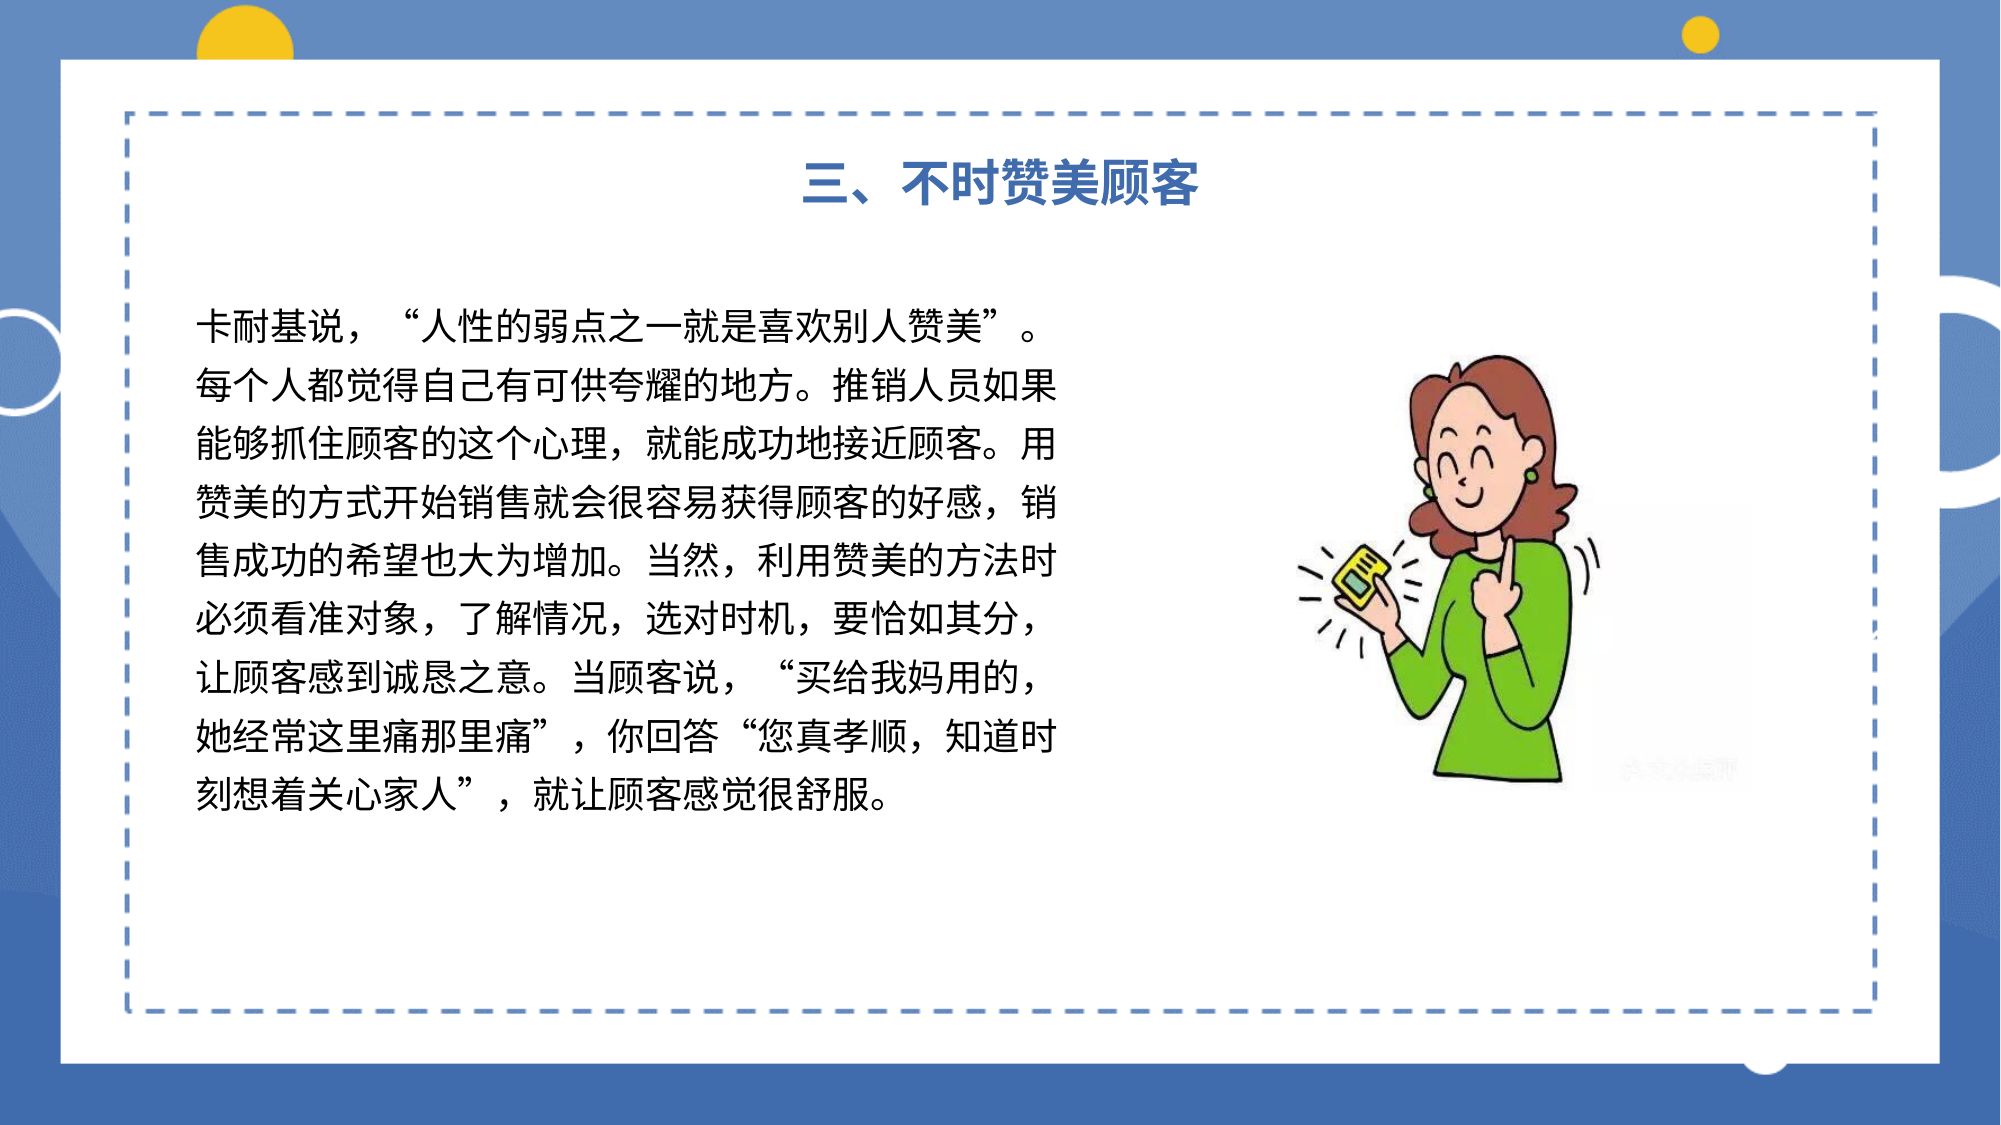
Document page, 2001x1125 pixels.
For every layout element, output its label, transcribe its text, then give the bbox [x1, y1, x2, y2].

text_box 卡耐基说，“人性的弱点之一就是喜欢别人赞美”。每个人都觉得自己有可供夸耀的地方。推销人员如果能够抓住顾客的这个心理，就能成功地接近顾客。用赞美的方式开始销售就会很容易获得顾客的好感，销售成功的希望也大为增加。当然，利用赞美的方法时必须看准对象，了解情况，选对时机，要恰如其分，让顾客感到诚恳之意。当顾客说，“买给我妈用的，她经常这里痛那里痛”，你回答“您真孝顺，知道时刻想着关心家人”，就让顾客感觉很舒服。 [180, 282, 1093, 824]
text_box 三、不时赞美顾客 [785, 144, 1215, 220]
picture [0, 0, 2001, 1125]
